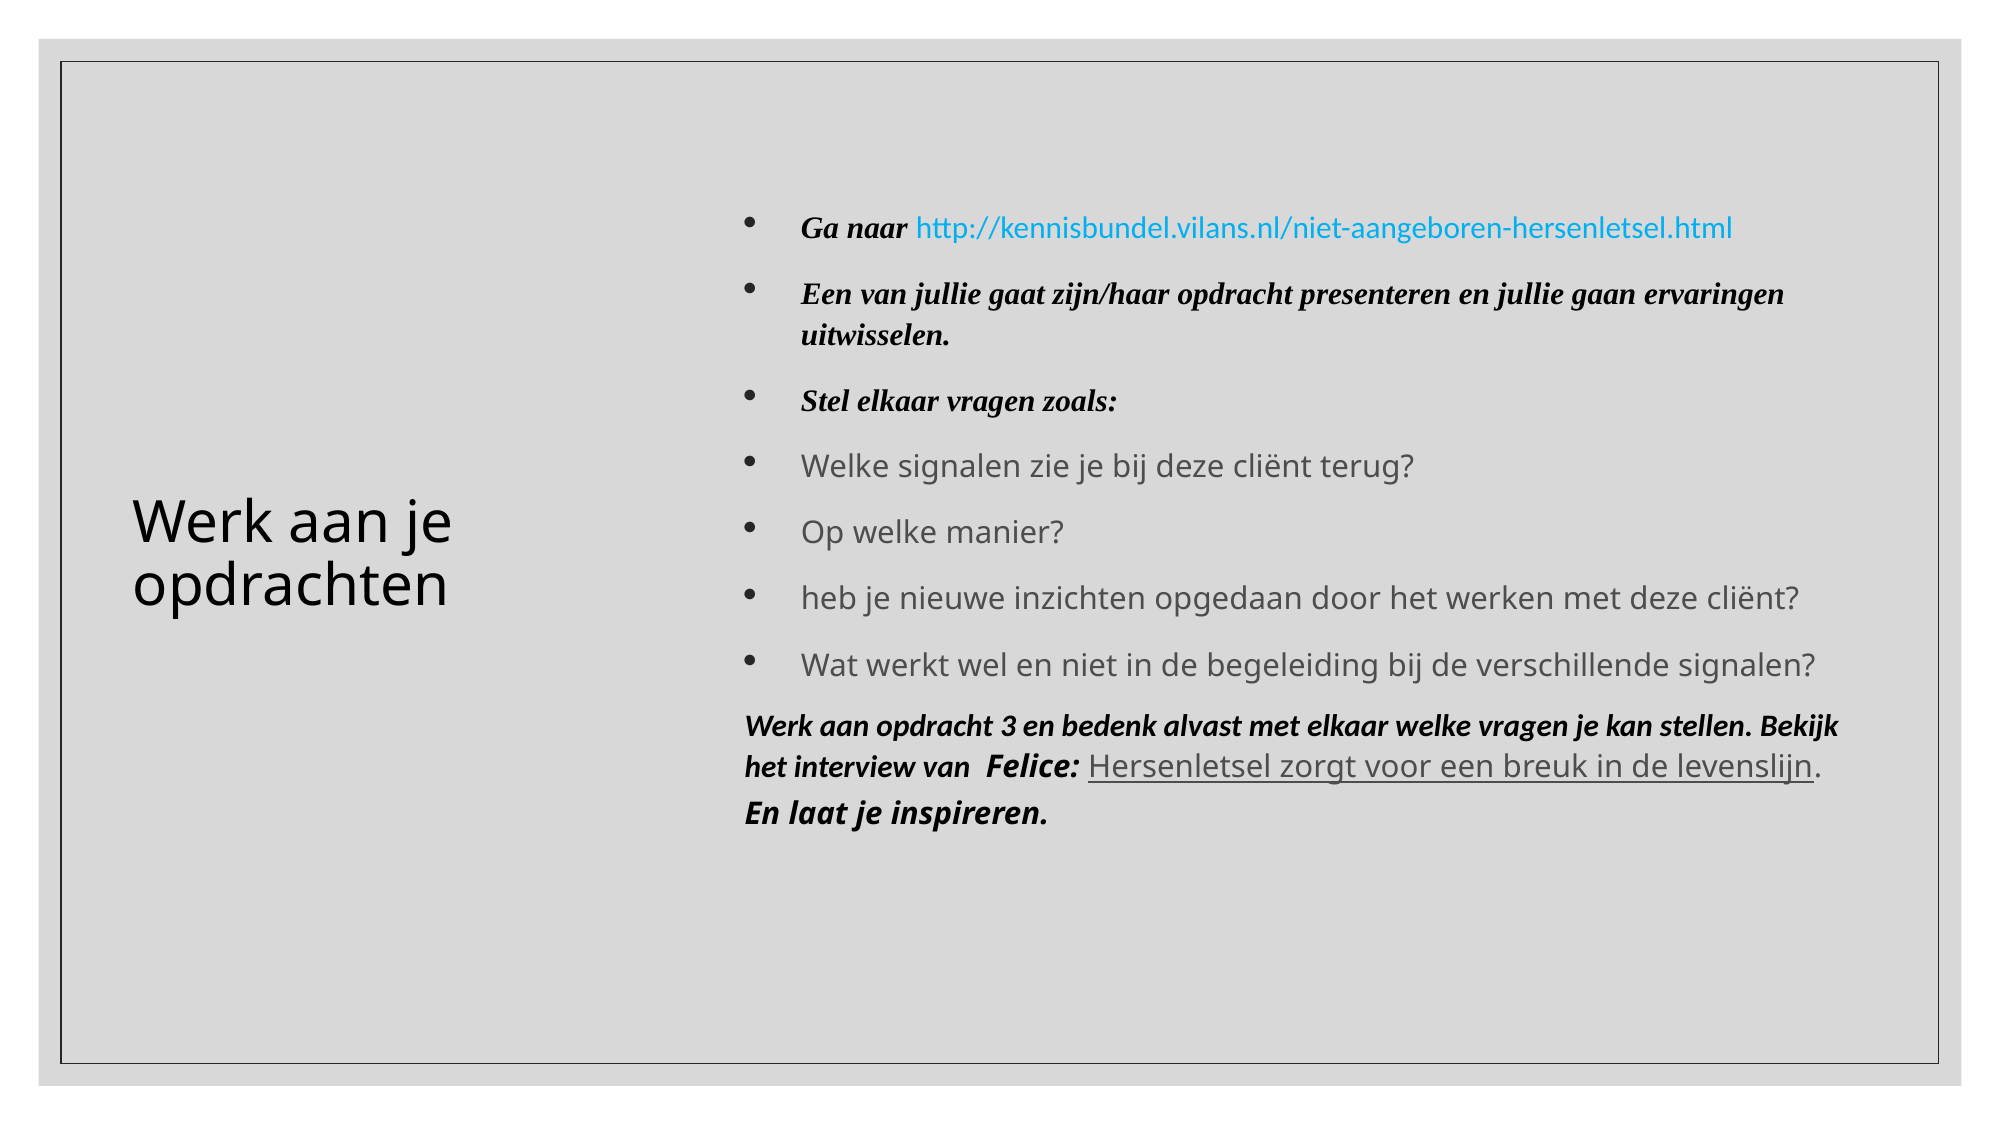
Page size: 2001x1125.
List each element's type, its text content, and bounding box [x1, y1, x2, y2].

list Ga naar http://kennisbundel.vilans.nl/niet-aangeboren-hersenletsel.html Een van jullie gaat zijn/haar opdracht presenteren en jullie gaan ervaringen uitwisselen. Stel elkaar vragen zoals: Welke signalen zie je bij deze cliënt terug? Op welke manier? heb je nieuwe inzichten opgedaan door het werken met deze cliënt? Wat werkt wel en niet in de begeleiding bij de verschillende signalen? Werk aan opdracht 3 en bedenk alvast met elkaar welke vragen je kan stellen. Bekijk het interview van Felice: Hersenletsel zorgt voor een breuk in de levenslijn. En laat je inspireren. [729, 97, 1863, 1014]
title Werk aan je opdrachten [117, 189, 729, 921]
